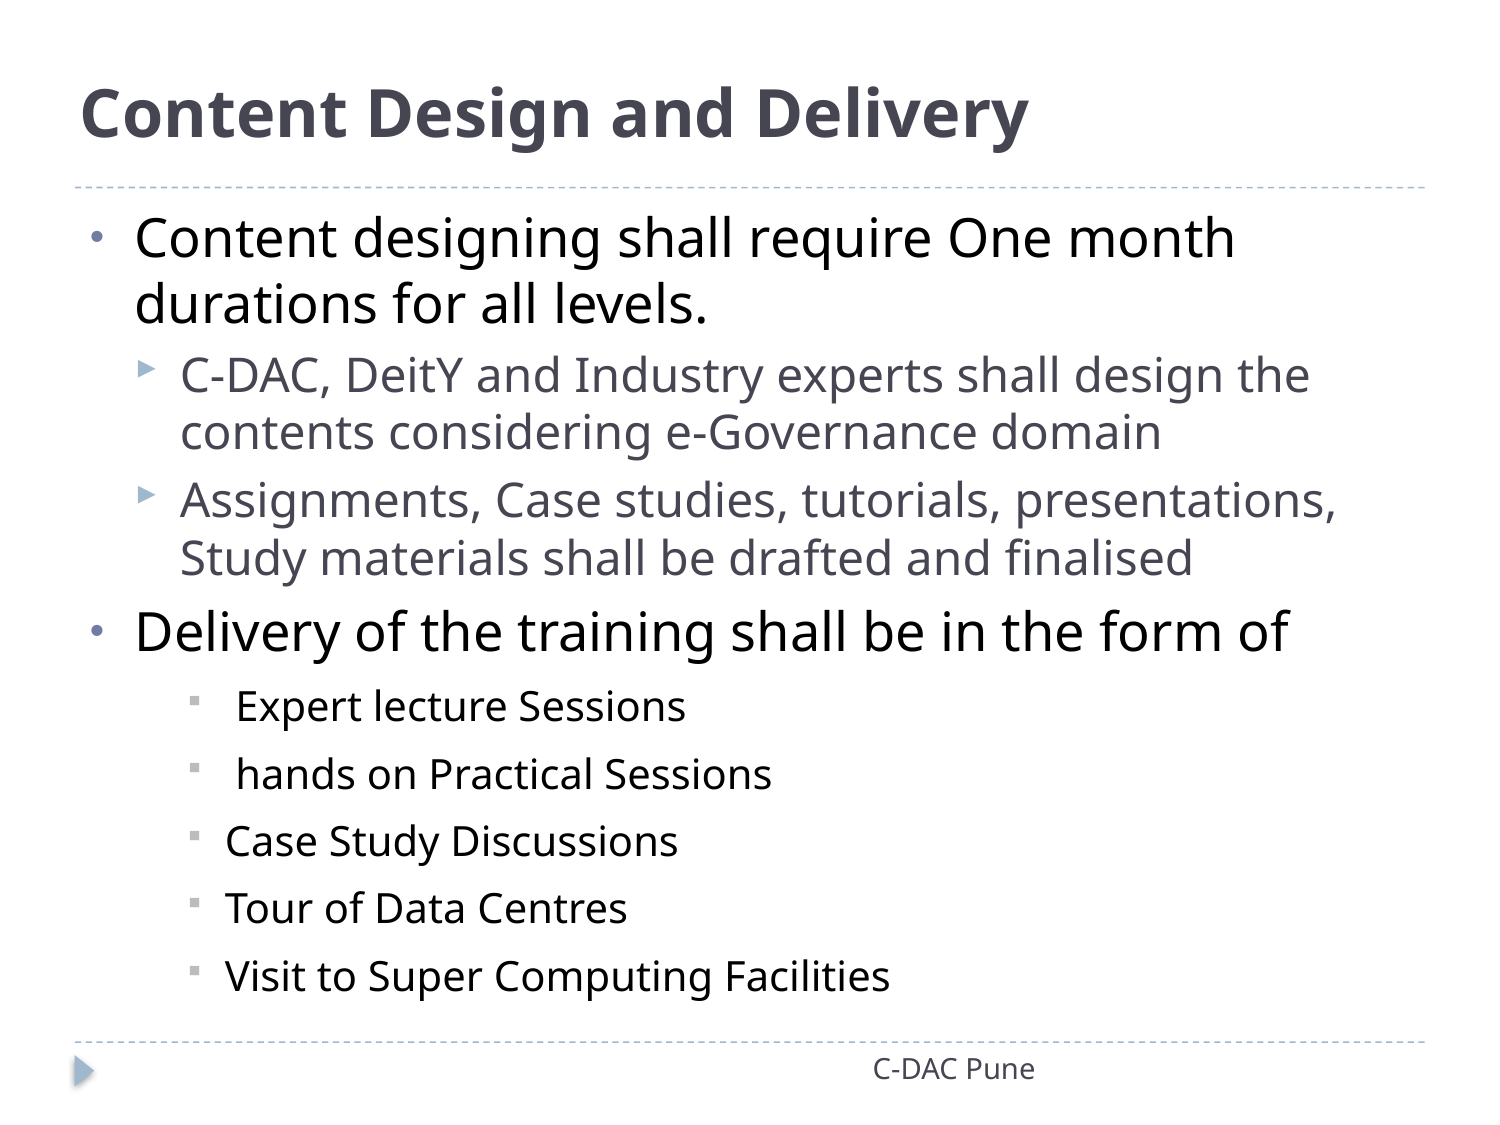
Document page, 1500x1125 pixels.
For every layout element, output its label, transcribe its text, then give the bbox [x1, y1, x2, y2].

list Content designing shall require One month durations for all levels. C-DAC, DeitY and Industry experts shall design the contents considering e-Governance domain Assignments, Case studies, tutorials, presentations, Study materials shall be drafted and finalised Delivery of the training shall be in the form of Expert lecture Sessions hands on Practical Sessions Case Study Discussions Tour of Data Centres Visit to Super Computing Facilities [75, 196, 1425, 1025]
footer C-DAC Pune [475, 1042, 1051, 1103]
title Content Design and Delivery [64, 42, 1340, 159]
